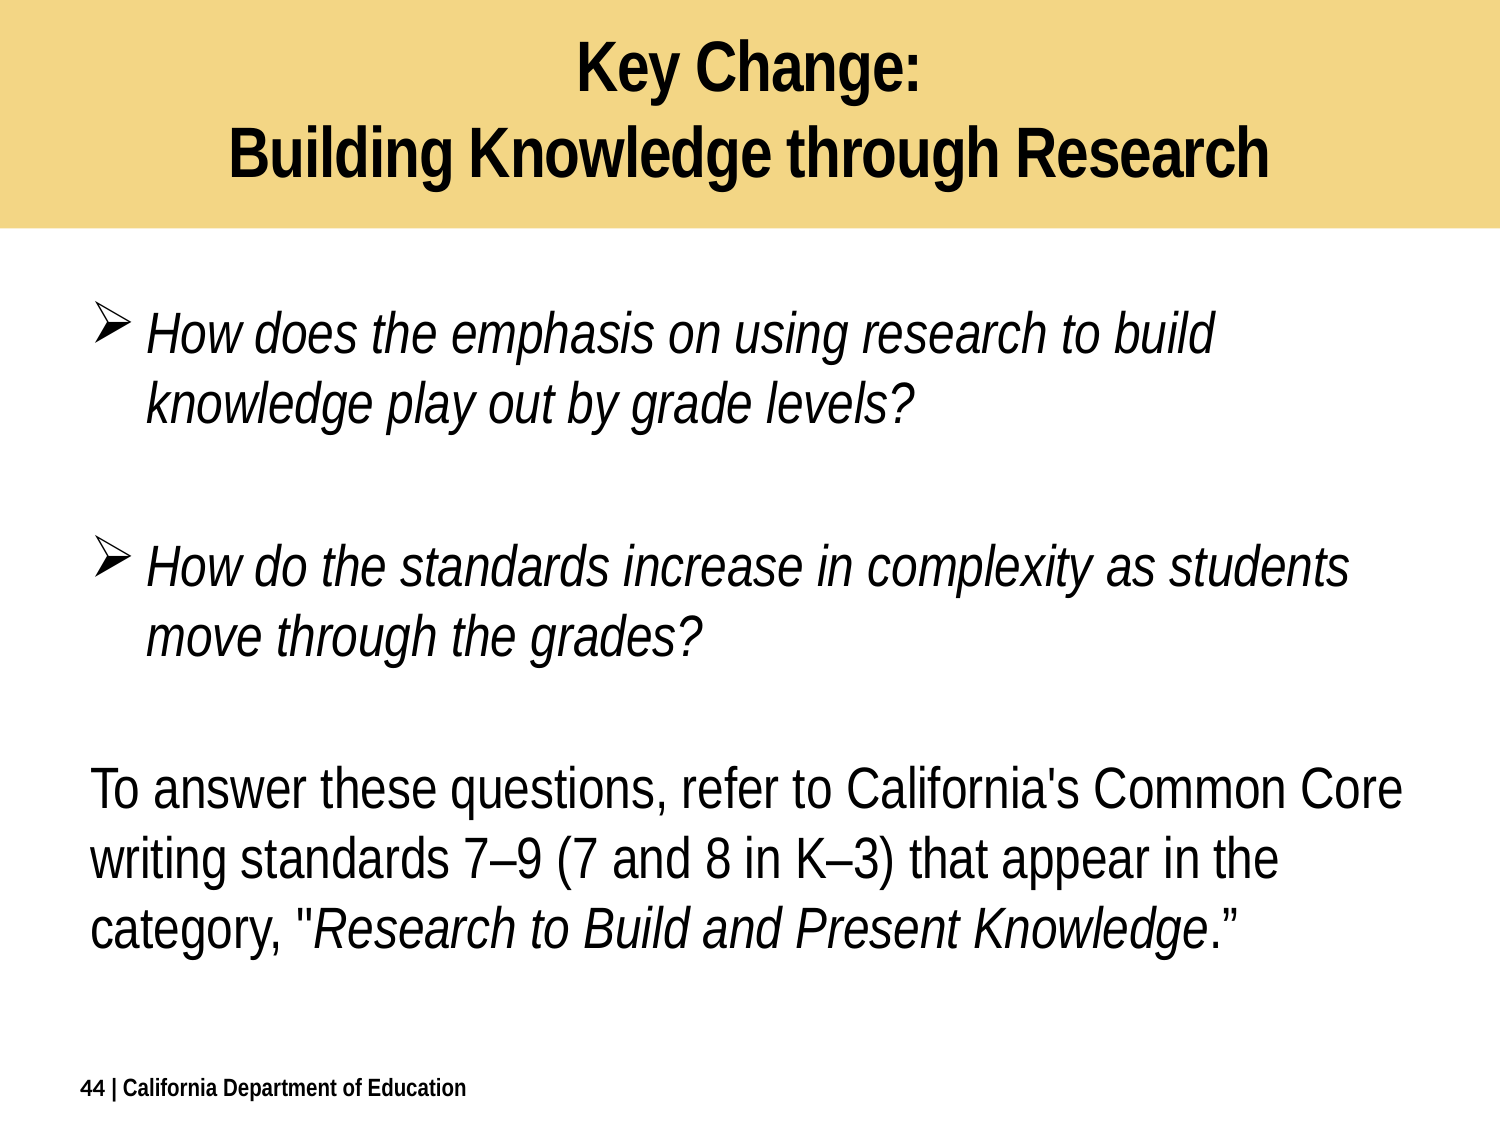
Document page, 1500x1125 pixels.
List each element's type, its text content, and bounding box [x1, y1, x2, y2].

title Key Change: Building Knowledge through Research [0, 11, 1500, 200]
list How does the emphasis on using research to build knowledge play out by grade levels? How do the standards increase in complexity as students move through the grades? To answer these questions, refer to California's Common Core writing standards 7–9 (7 and 8 in K–3) that appear in the category, "Research to Build and Present Knowledge.” [75, 287, 1425, 1061]
slide_number 44 [55, 1064, 121, 1124]
footer | California Department of Education [121, 1064, 699, 1124]
